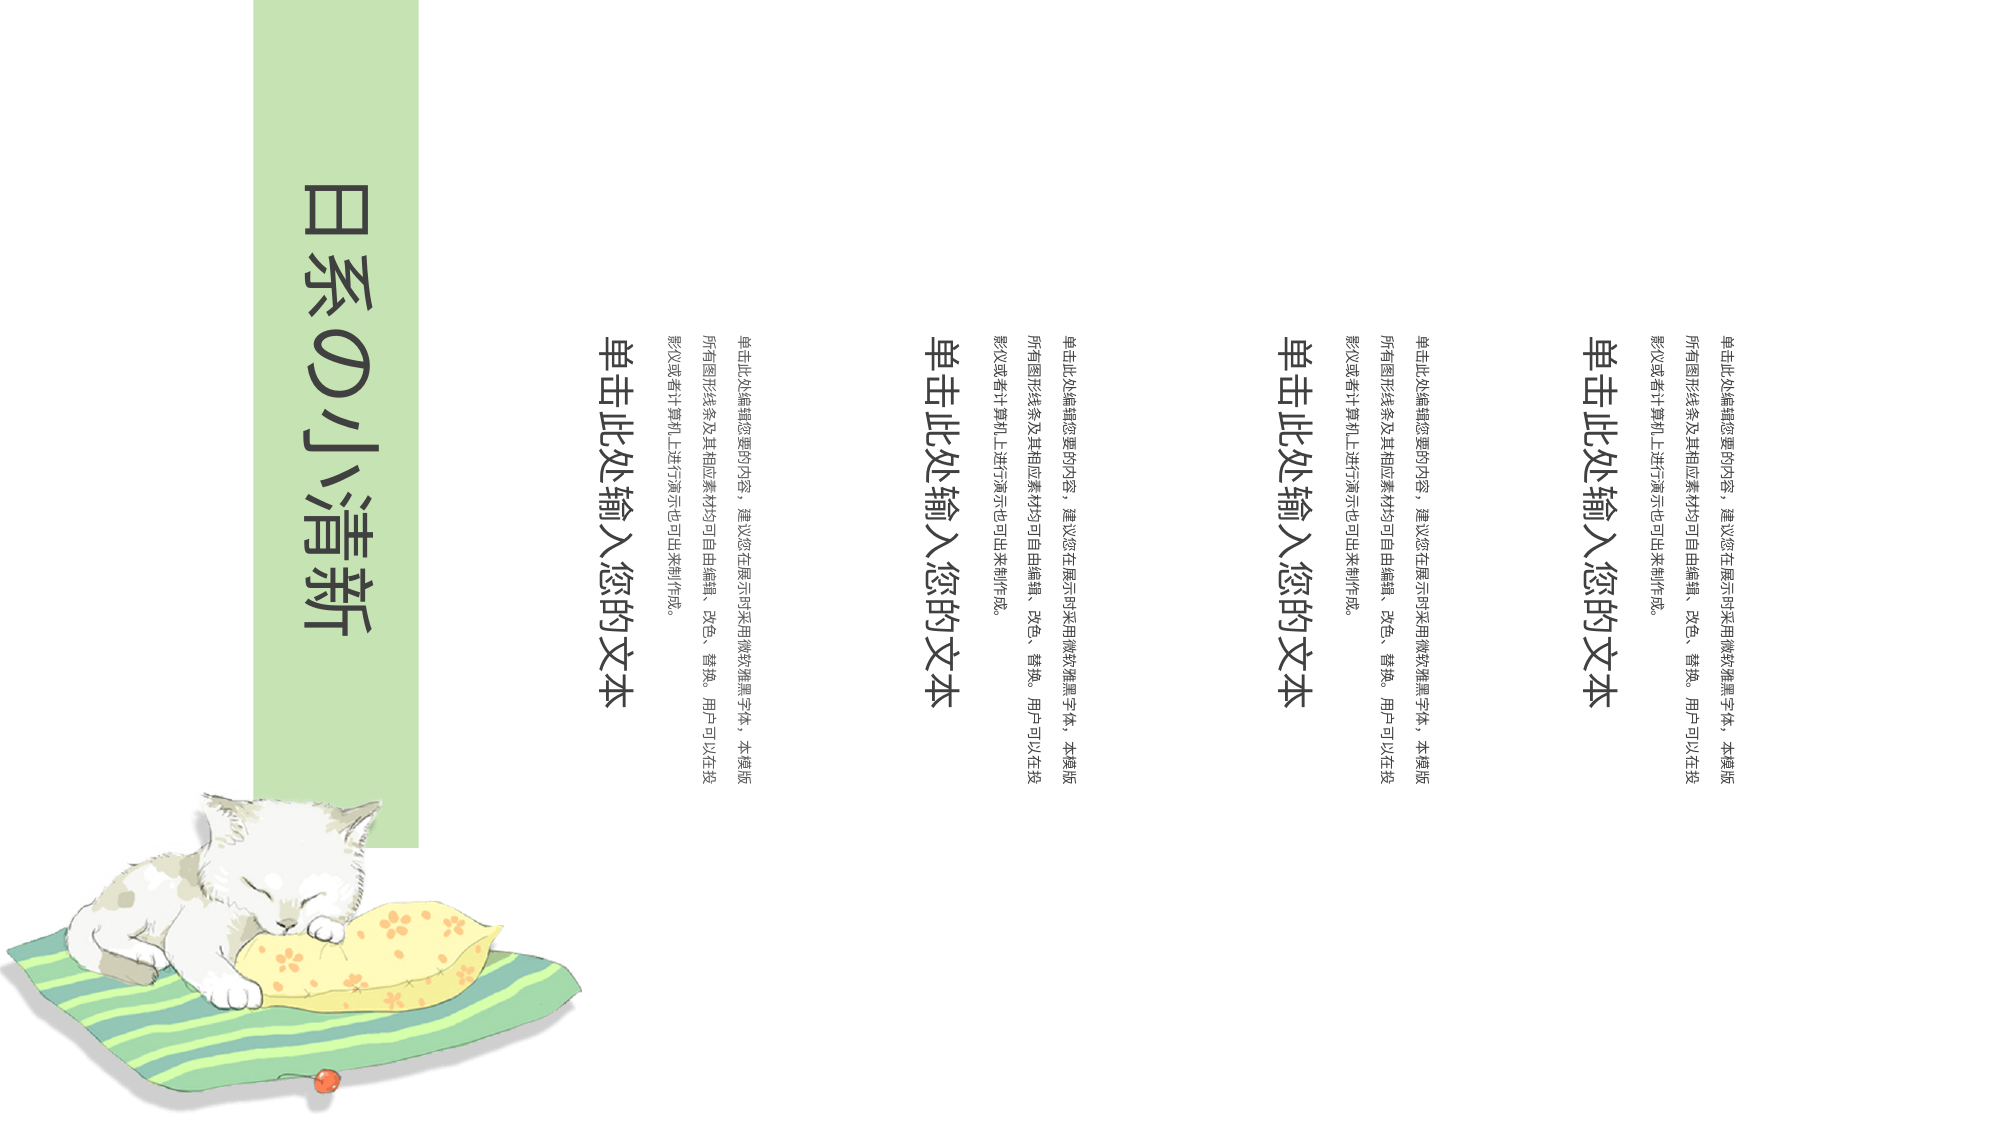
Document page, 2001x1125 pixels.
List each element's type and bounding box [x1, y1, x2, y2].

text_box [1250, 320, 1458, 805]
text_box [898, 320, 1105, 805]
text_box [572, 320, 779, 805]
text_box [253, 0, 419, 764]
picture [0, 764, 611, 1125]
text_box [1555, 320, 1763, 805]
